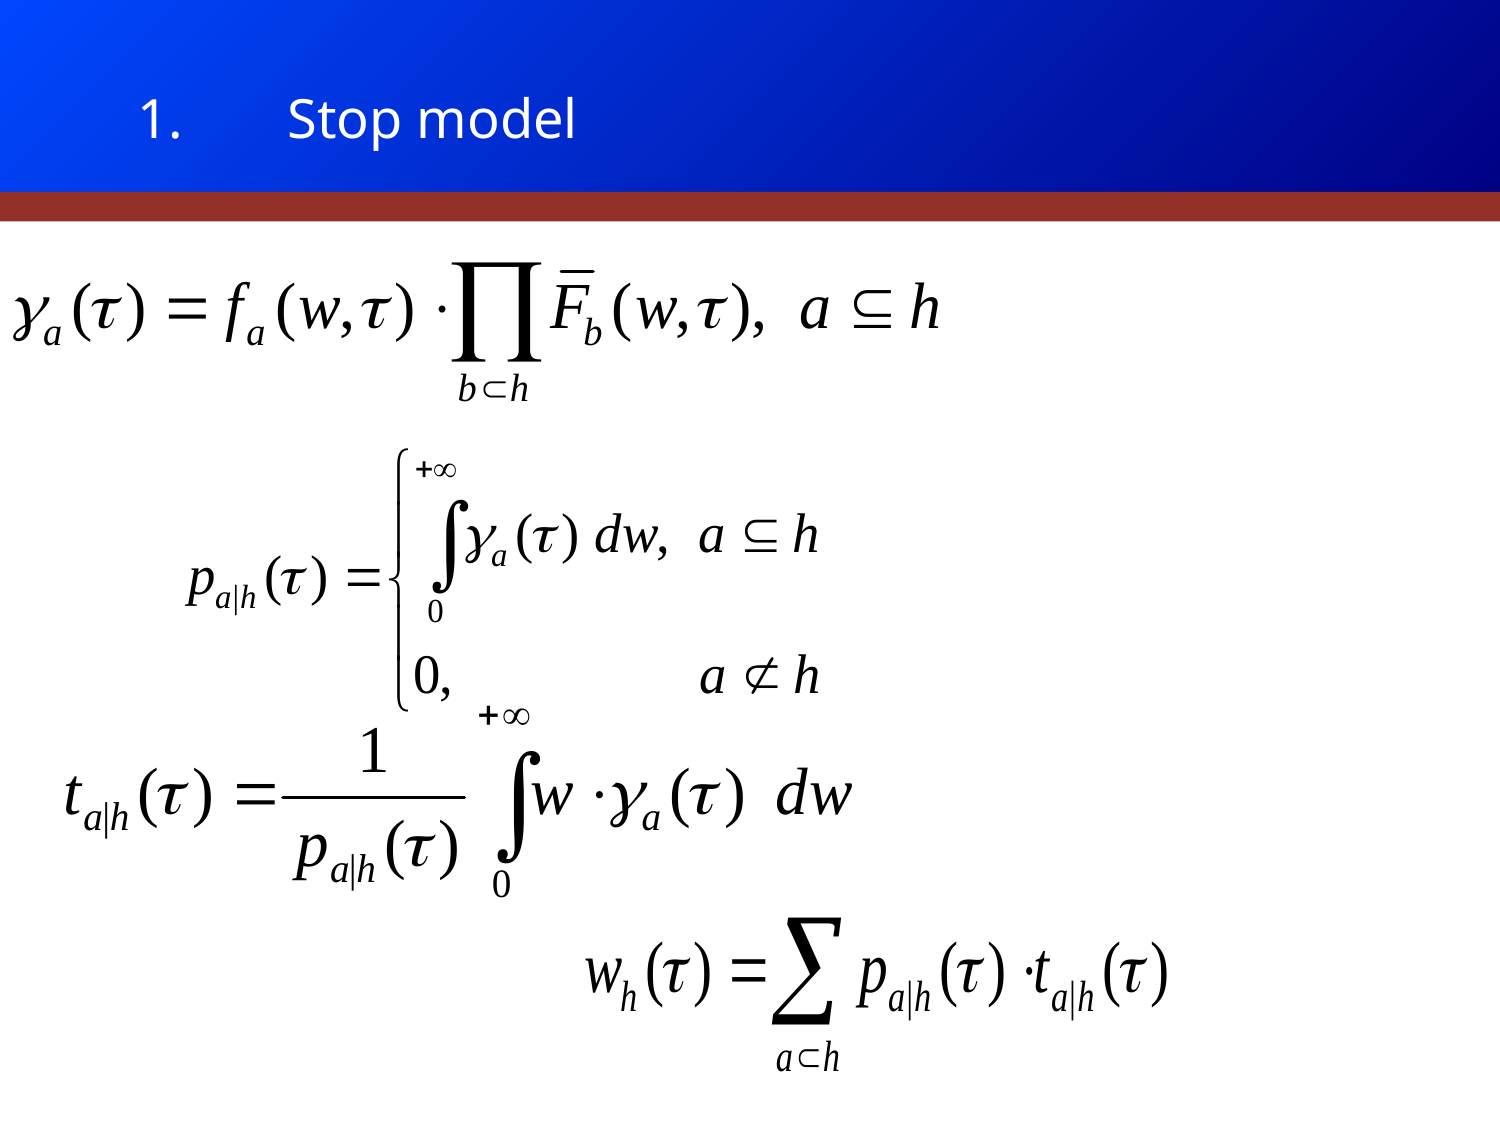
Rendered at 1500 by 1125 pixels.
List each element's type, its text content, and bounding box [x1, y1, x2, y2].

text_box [0, 243, 958, 421]
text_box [170, 432, 832, 678]
title 1. Stop model [137, 94, 1412, 215]
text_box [572, 904, 1180, 1095]
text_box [52, 680, 867, 915]
